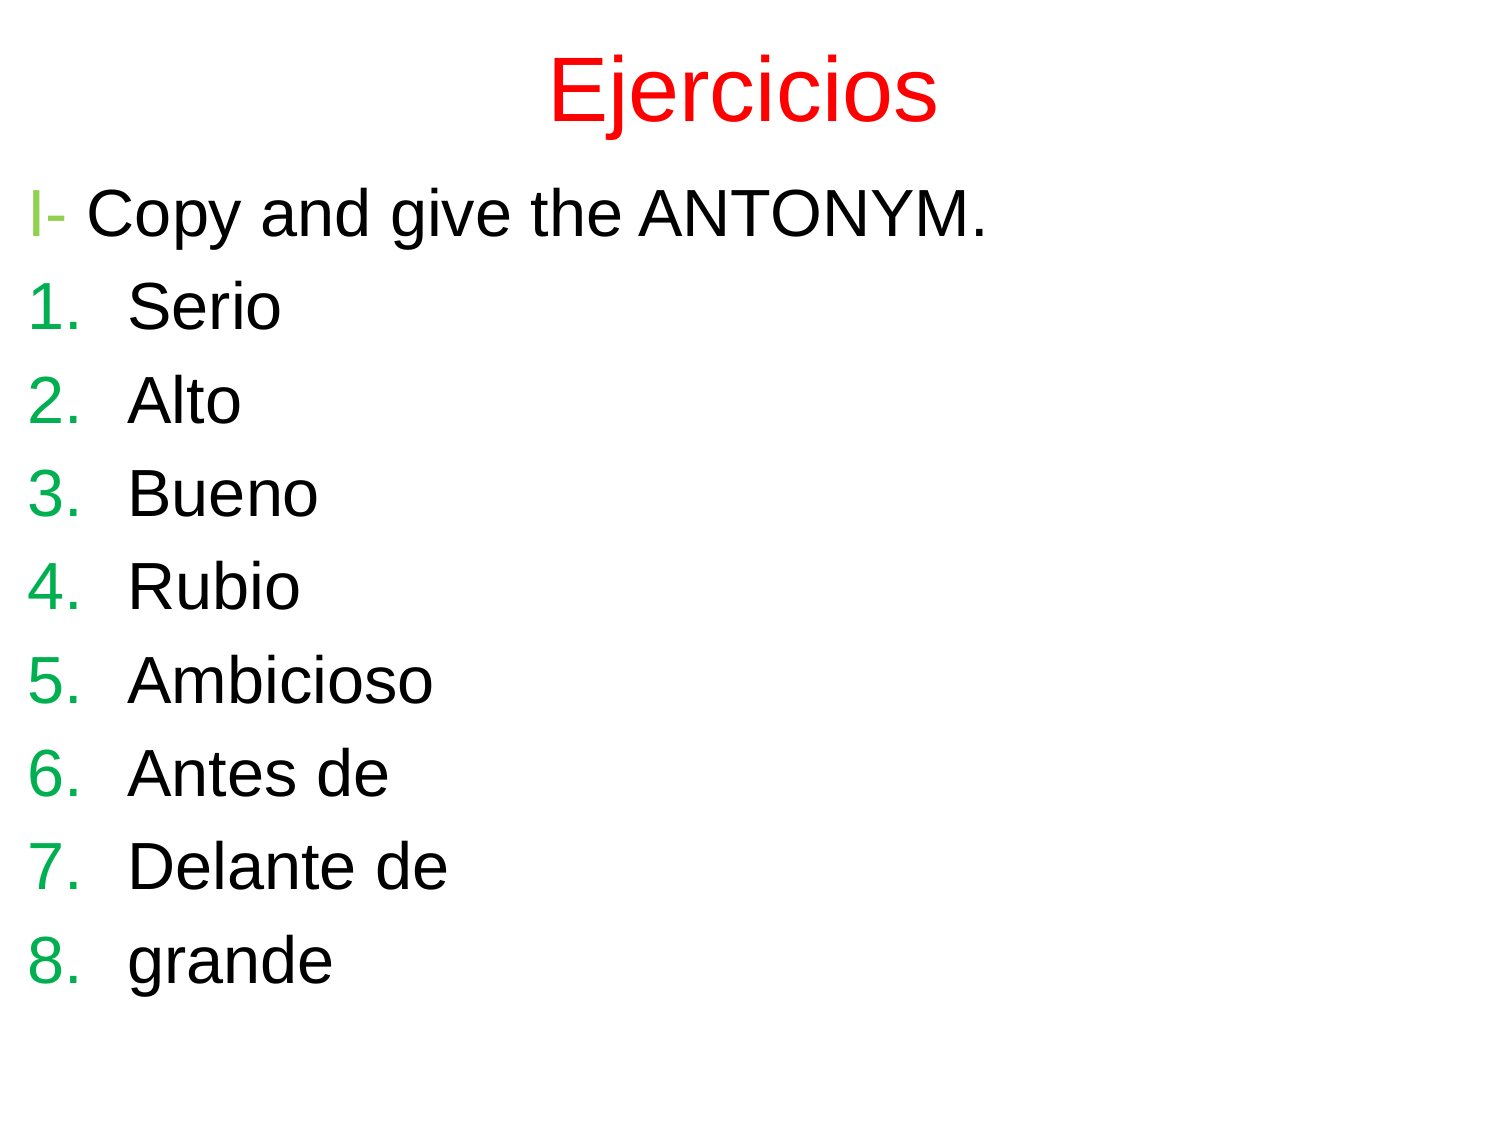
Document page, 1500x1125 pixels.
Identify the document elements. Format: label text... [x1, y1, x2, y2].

title Ejercicios [12, 12, 1475, 158]
list I- Copy and give the ANTONYM. Serio Alto Bueno Rubio Ambicioso Antes de Delante de grande [12, 162, 1438, 1125]
